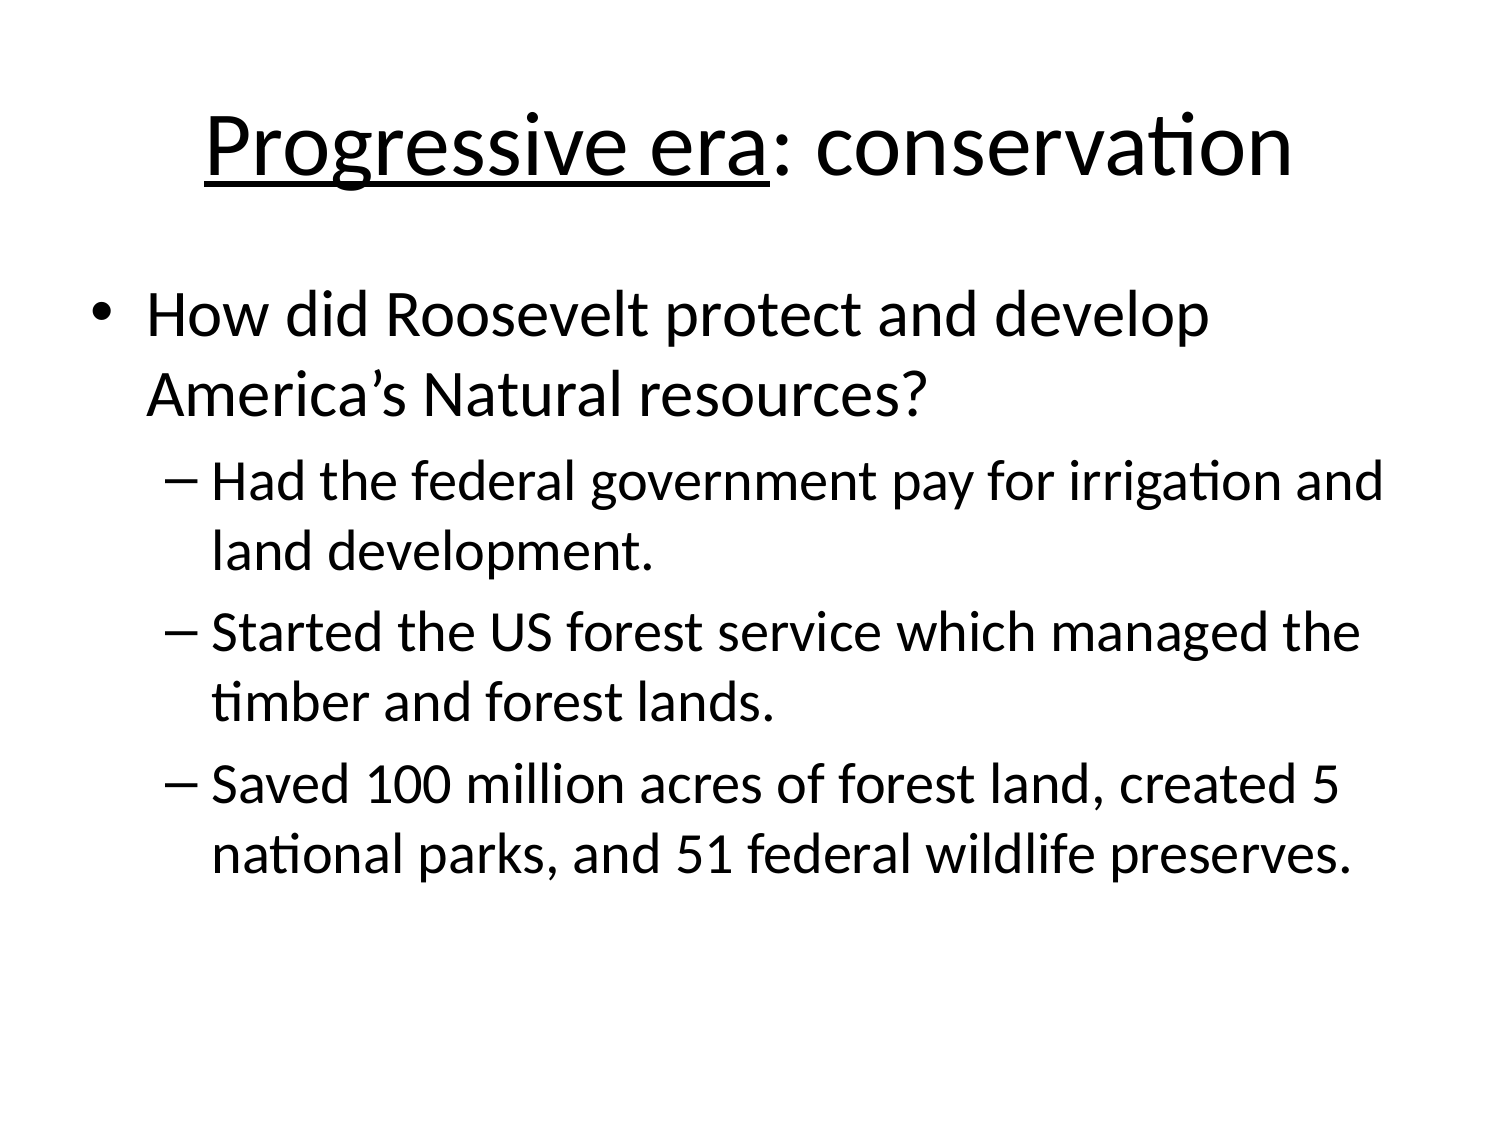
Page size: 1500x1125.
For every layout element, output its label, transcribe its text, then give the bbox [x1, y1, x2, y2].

list How did Roosevelt protect and develop America’s Natural resources? Had the federal government pay for irrigation and land development. Started the US forest service which managed the timber and forest lands. Saved 100 million acres of forest land, created 5 national parks, and 51 federal wildlife preserves. [75, 262, 1425, 1005]
title Progressive era: conservation [75, 45, 1425, 233]
